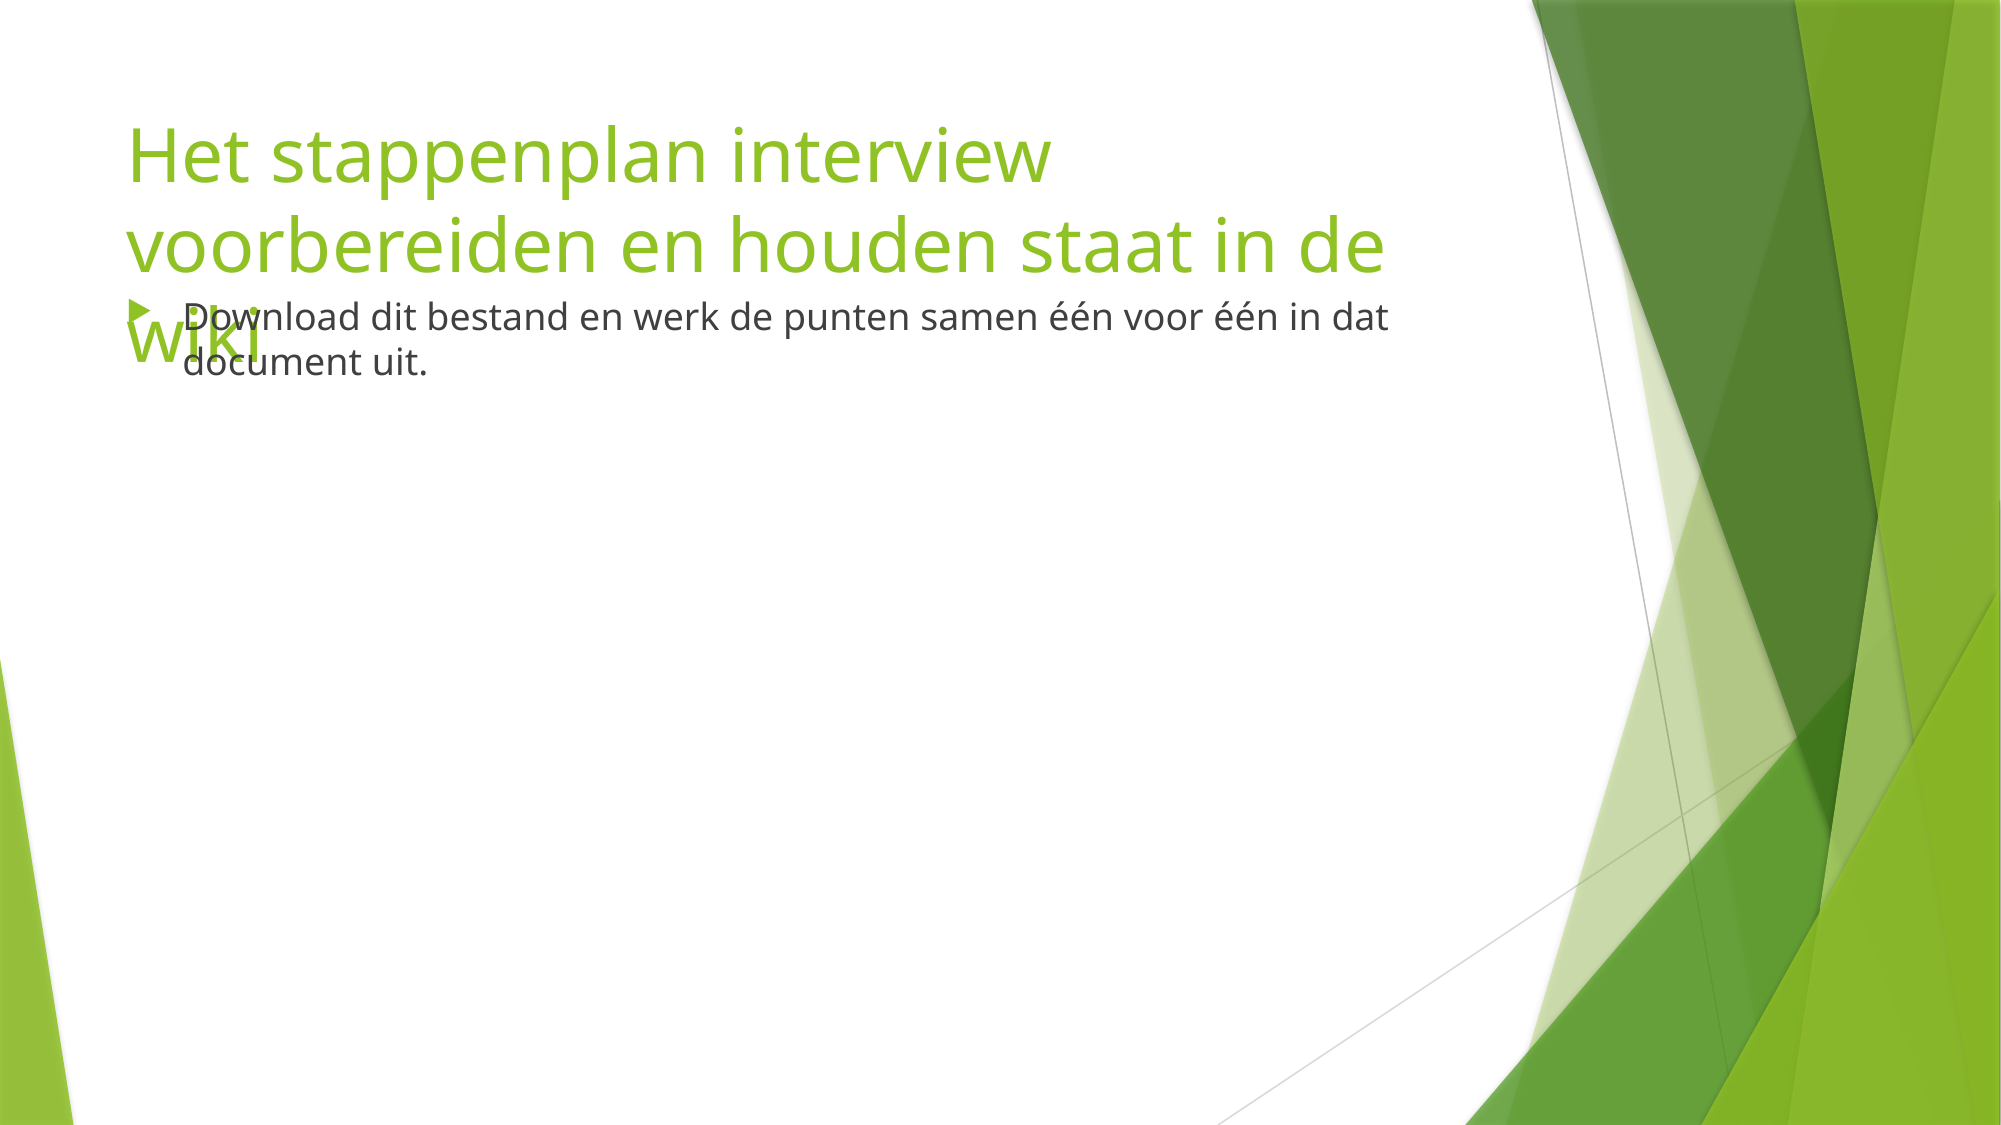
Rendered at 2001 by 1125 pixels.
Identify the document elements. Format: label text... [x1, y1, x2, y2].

title Het stappenplan interview voorbereiden en houden staat in de wiki [111, 99, 1522, 285]
list Download dit bestand en werk de punten samen één voor één in dat document uit. [111, 285, 1522, 992]
